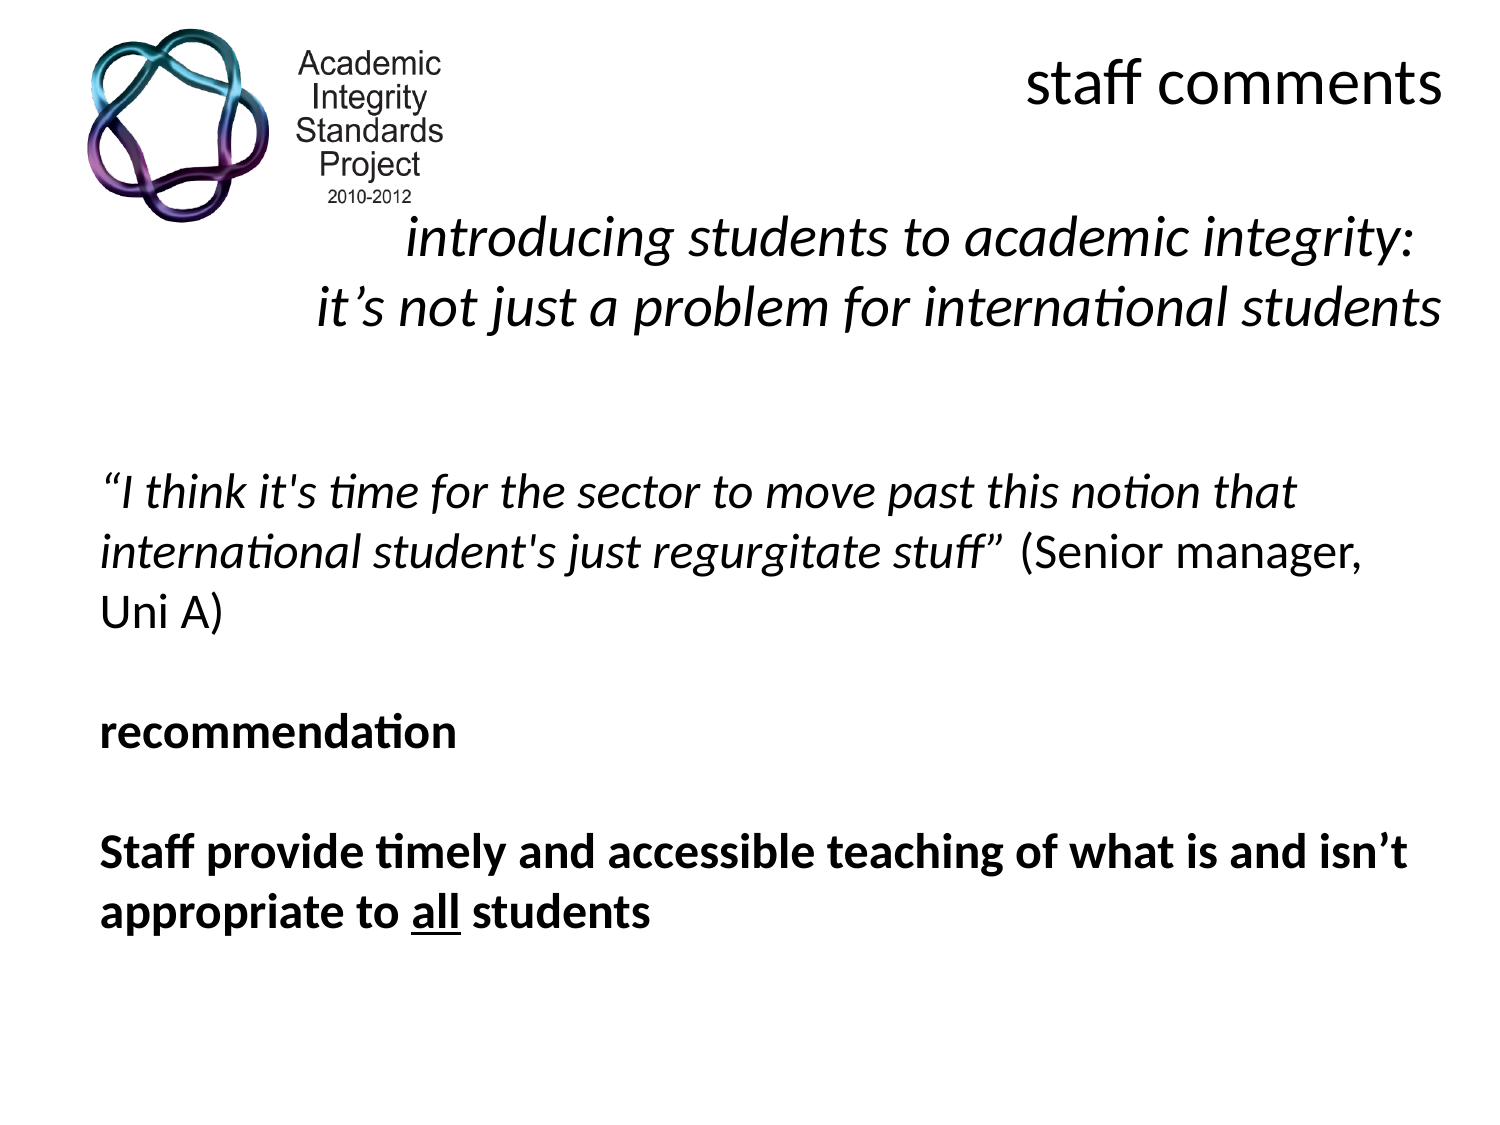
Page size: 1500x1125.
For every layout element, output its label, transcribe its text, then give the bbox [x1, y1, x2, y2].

text_box staff comments introducing students to academic integrity: it’s not just a problem for international students “I think it's time for the sector to move past this notion that international student's just regurgitate stuff” (Senior manager, Uni A) recommendation Staff provide timely and accessible teaching of what is and isn’t appropriate to all students [84, 30, 1459, 946]
picture [30, 0, 488, 235]
